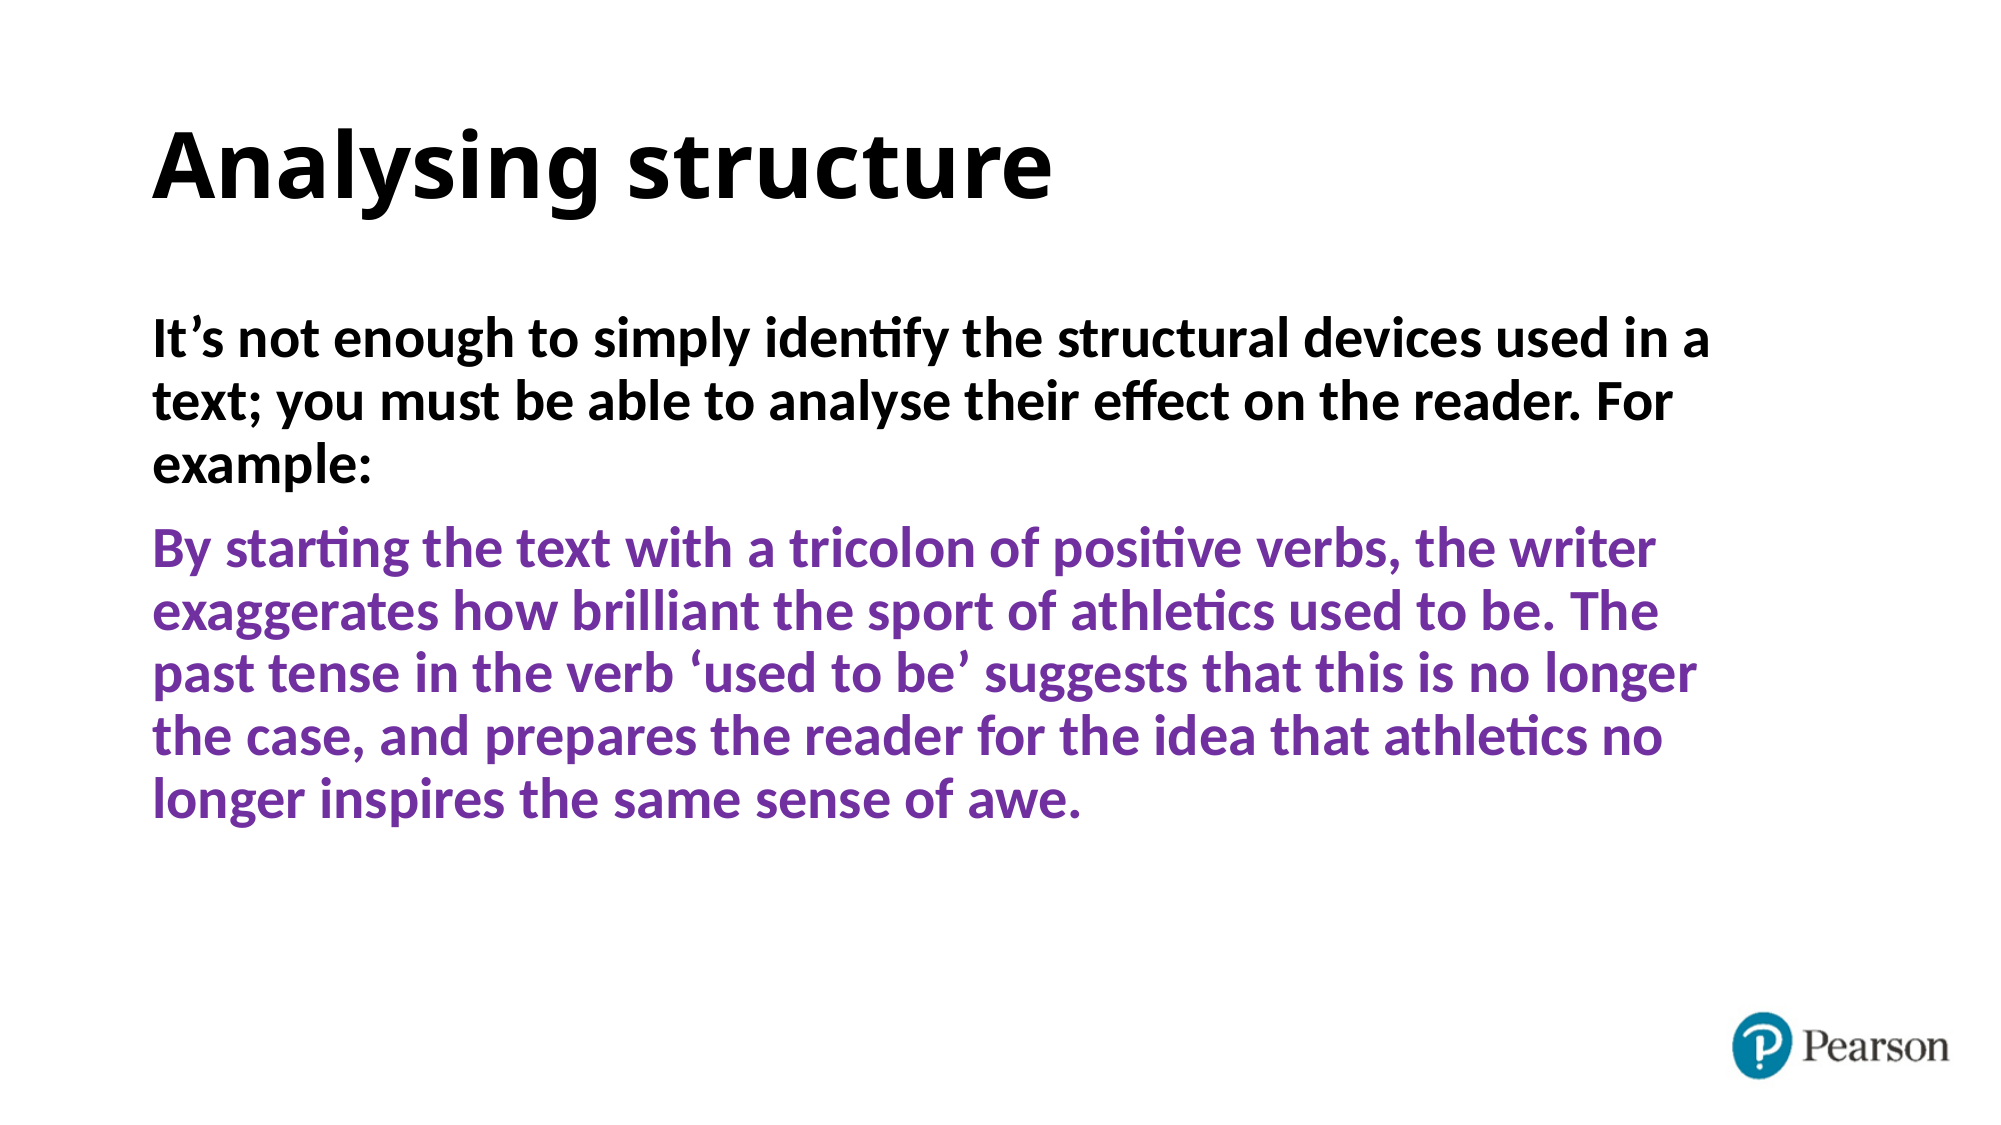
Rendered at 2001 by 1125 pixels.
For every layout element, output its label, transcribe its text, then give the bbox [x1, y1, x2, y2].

title Analysing structure [137, 59, 1863, 278]
list It’s not enough to simply identify the structural devices used in a text; you must be able to analyse their effect on the reader. For example: By starting the text with a tricolon of positive verbs, the writer exaggerates how brilliant the sport of athletics used to be. The past tense in the verb ‘used to be’ suggests that this is no longer the case, and prepares the reader for the idea that athletics no longer inspires the same sense of awe. [137, 299, 1729, 1014]
picture [1722, 997, 1960, 1090]
